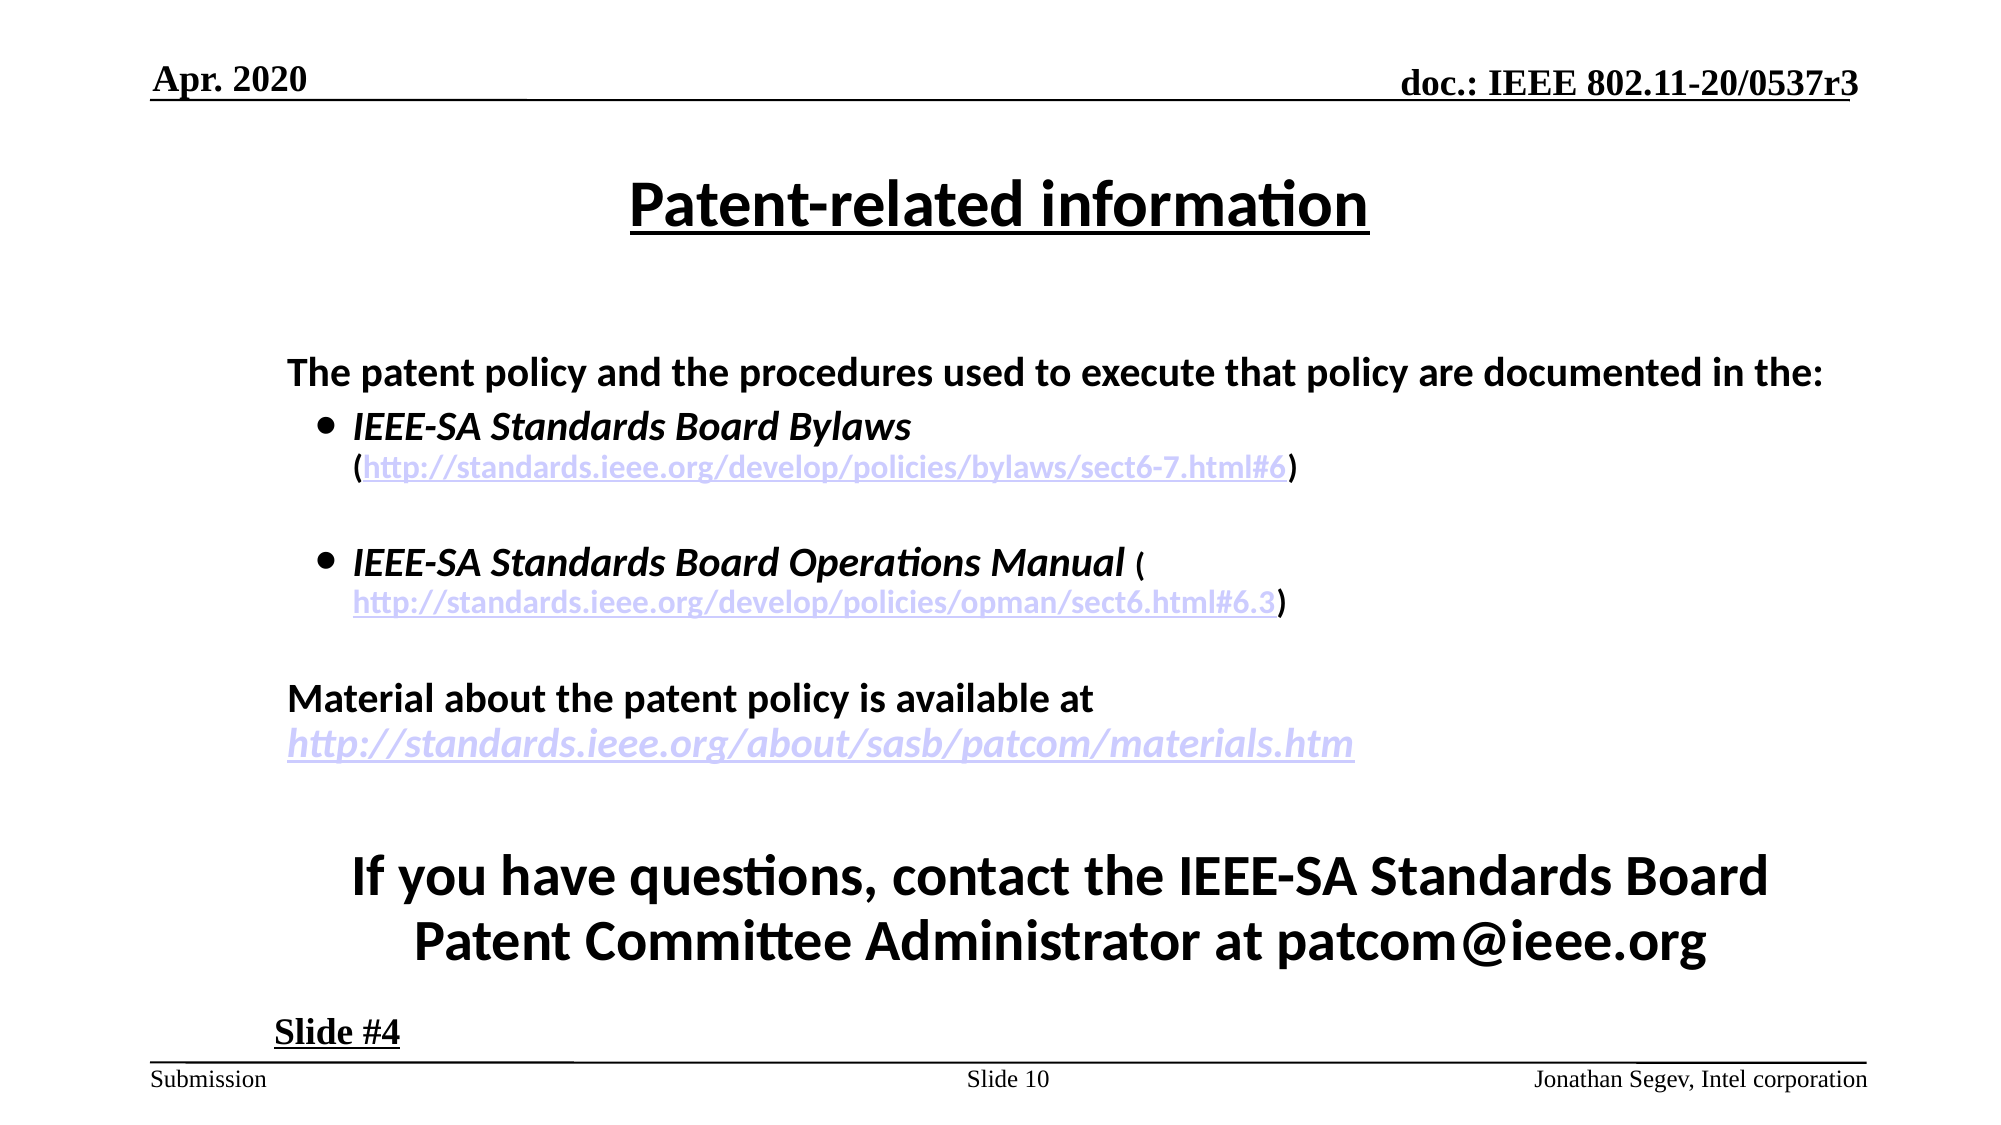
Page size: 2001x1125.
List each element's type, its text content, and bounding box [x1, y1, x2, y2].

slide_number Slide 10 [950, 1061, 1067, 1123]
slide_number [152, 54, 563, 100]
title Patent-related information [149, 112, 1850, 288]
list The patent policy and the procedures used to execute that policy are documented in the: IEEE-SA Standards Board Bylaws (http://standards.ieee.org/develop/policies/bylaws/sect6-7.html#6) IEEE-SA Standards Board Operations Manual (http://standards.ieee.org/develop/policies/opman/sect6.html#6.3) Material about the patent policy is available at http://standards.ieee.org/about/sasb/patcom/materials.htm If you have questions, contact the IEEE-SA Standards Board Patent Committee Administrator at patcom@ieee.org [149, 324, 1850, 1000]
text_box Slide #4 [259, 999, 416, 1060]
footer Jonathan Segev, Intel corporation [1171, 1061, 1869, 1093]
